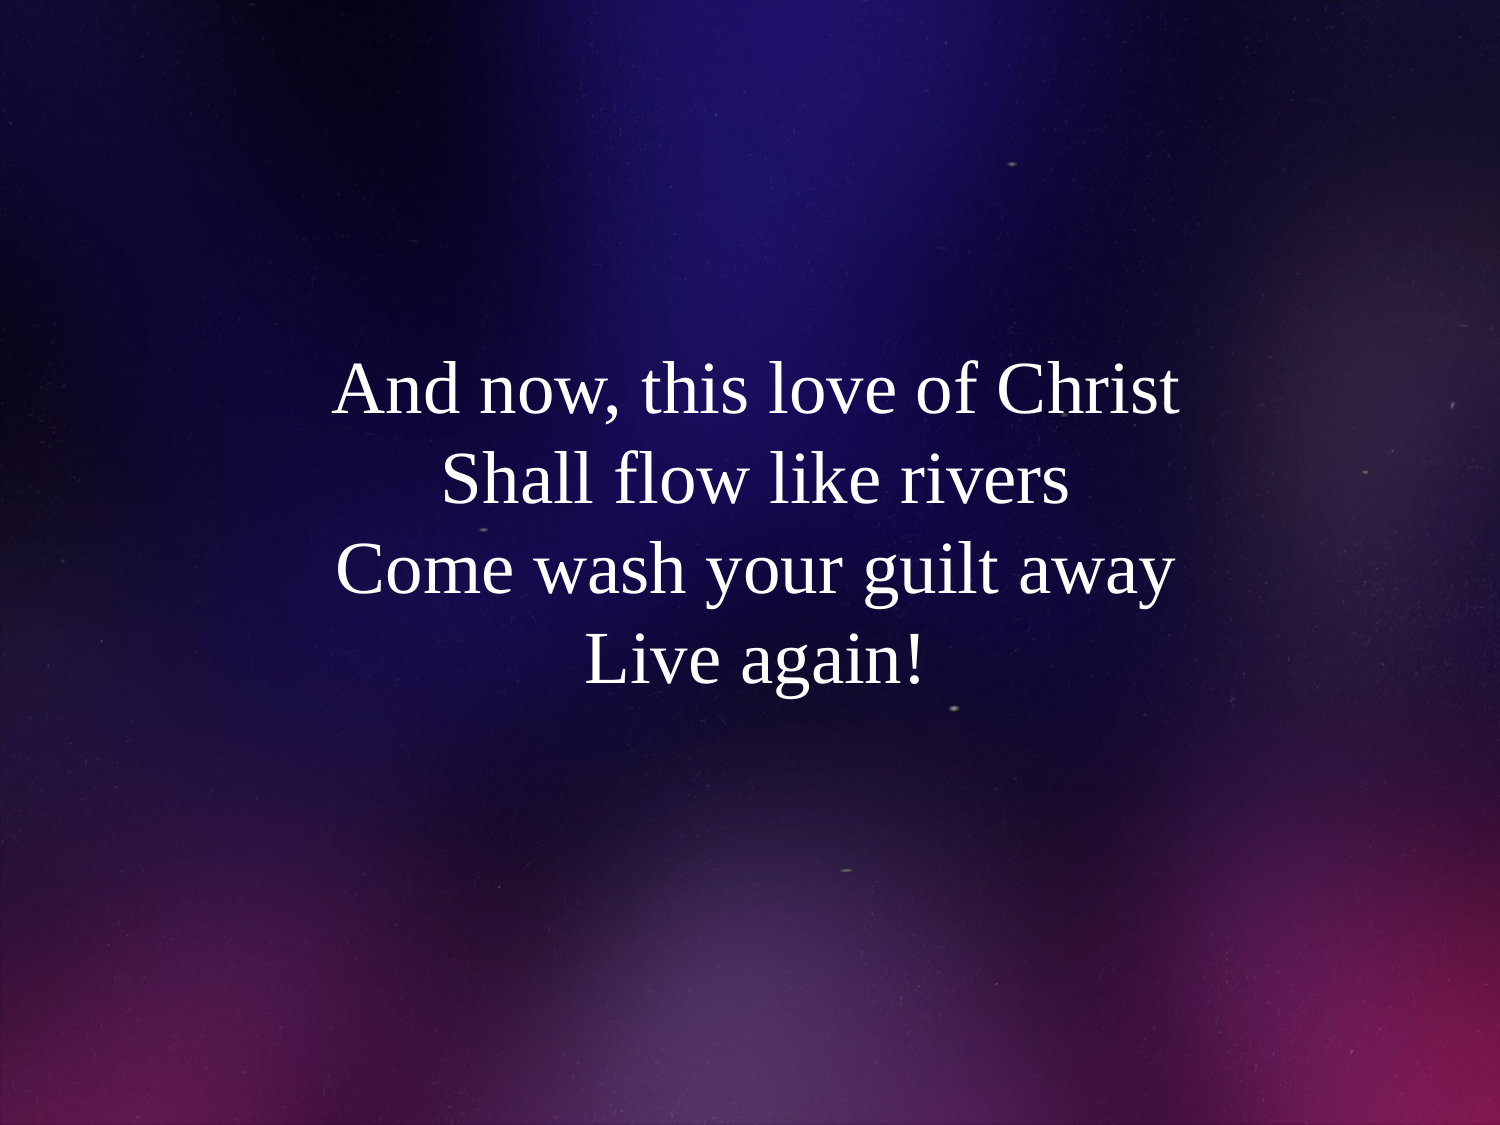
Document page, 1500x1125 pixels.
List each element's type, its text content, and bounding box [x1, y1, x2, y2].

picture [0, 0, 1500, 1125]
title And now, this love of Christ Shall flow like rivers Come wash your guilt away Live again! [24, 425, 1488, 613]
